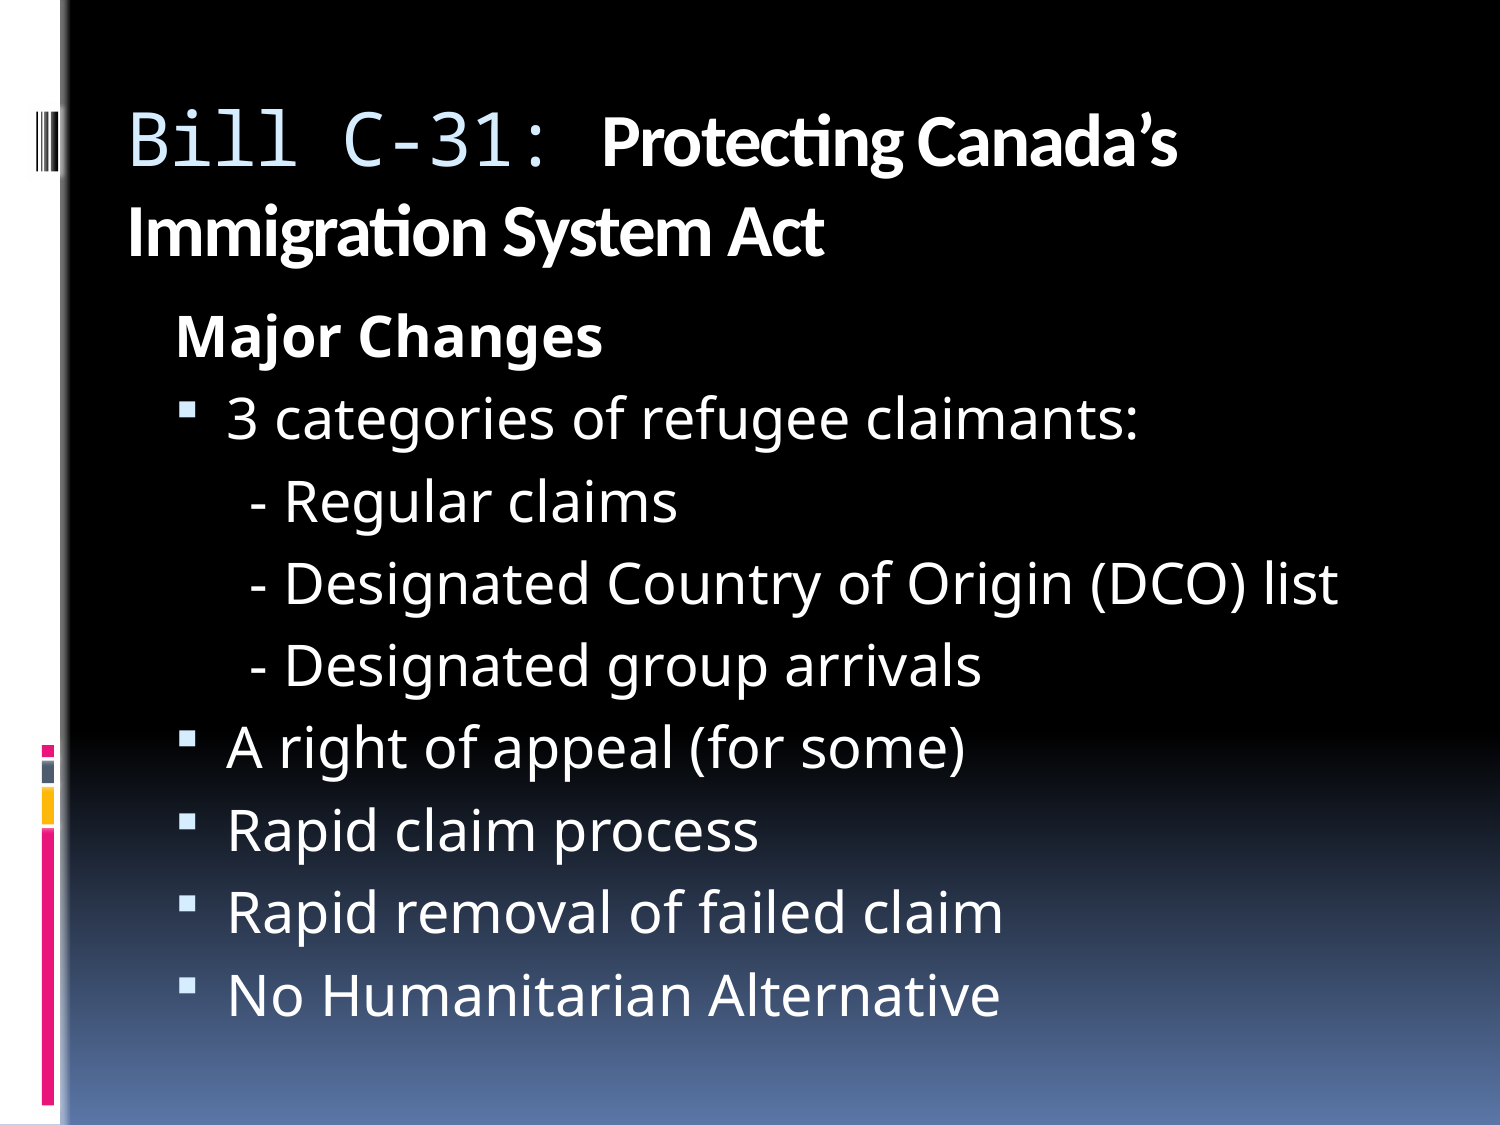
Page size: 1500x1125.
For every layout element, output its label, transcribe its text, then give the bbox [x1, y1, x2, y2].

title Bill C-31: Protecting Canada’s Immigration System Act [112, 83, 1471, 234]
list Major Changes 3 categories of refugee claimants: - Regular claims - Designated Country of Origin (DCO) list - Designated group arrivals A right of appeal (for some) Rapid claim process Rapid removal of failed claim No Humanitarian Alternative [150, 292, 1425, 1043]
